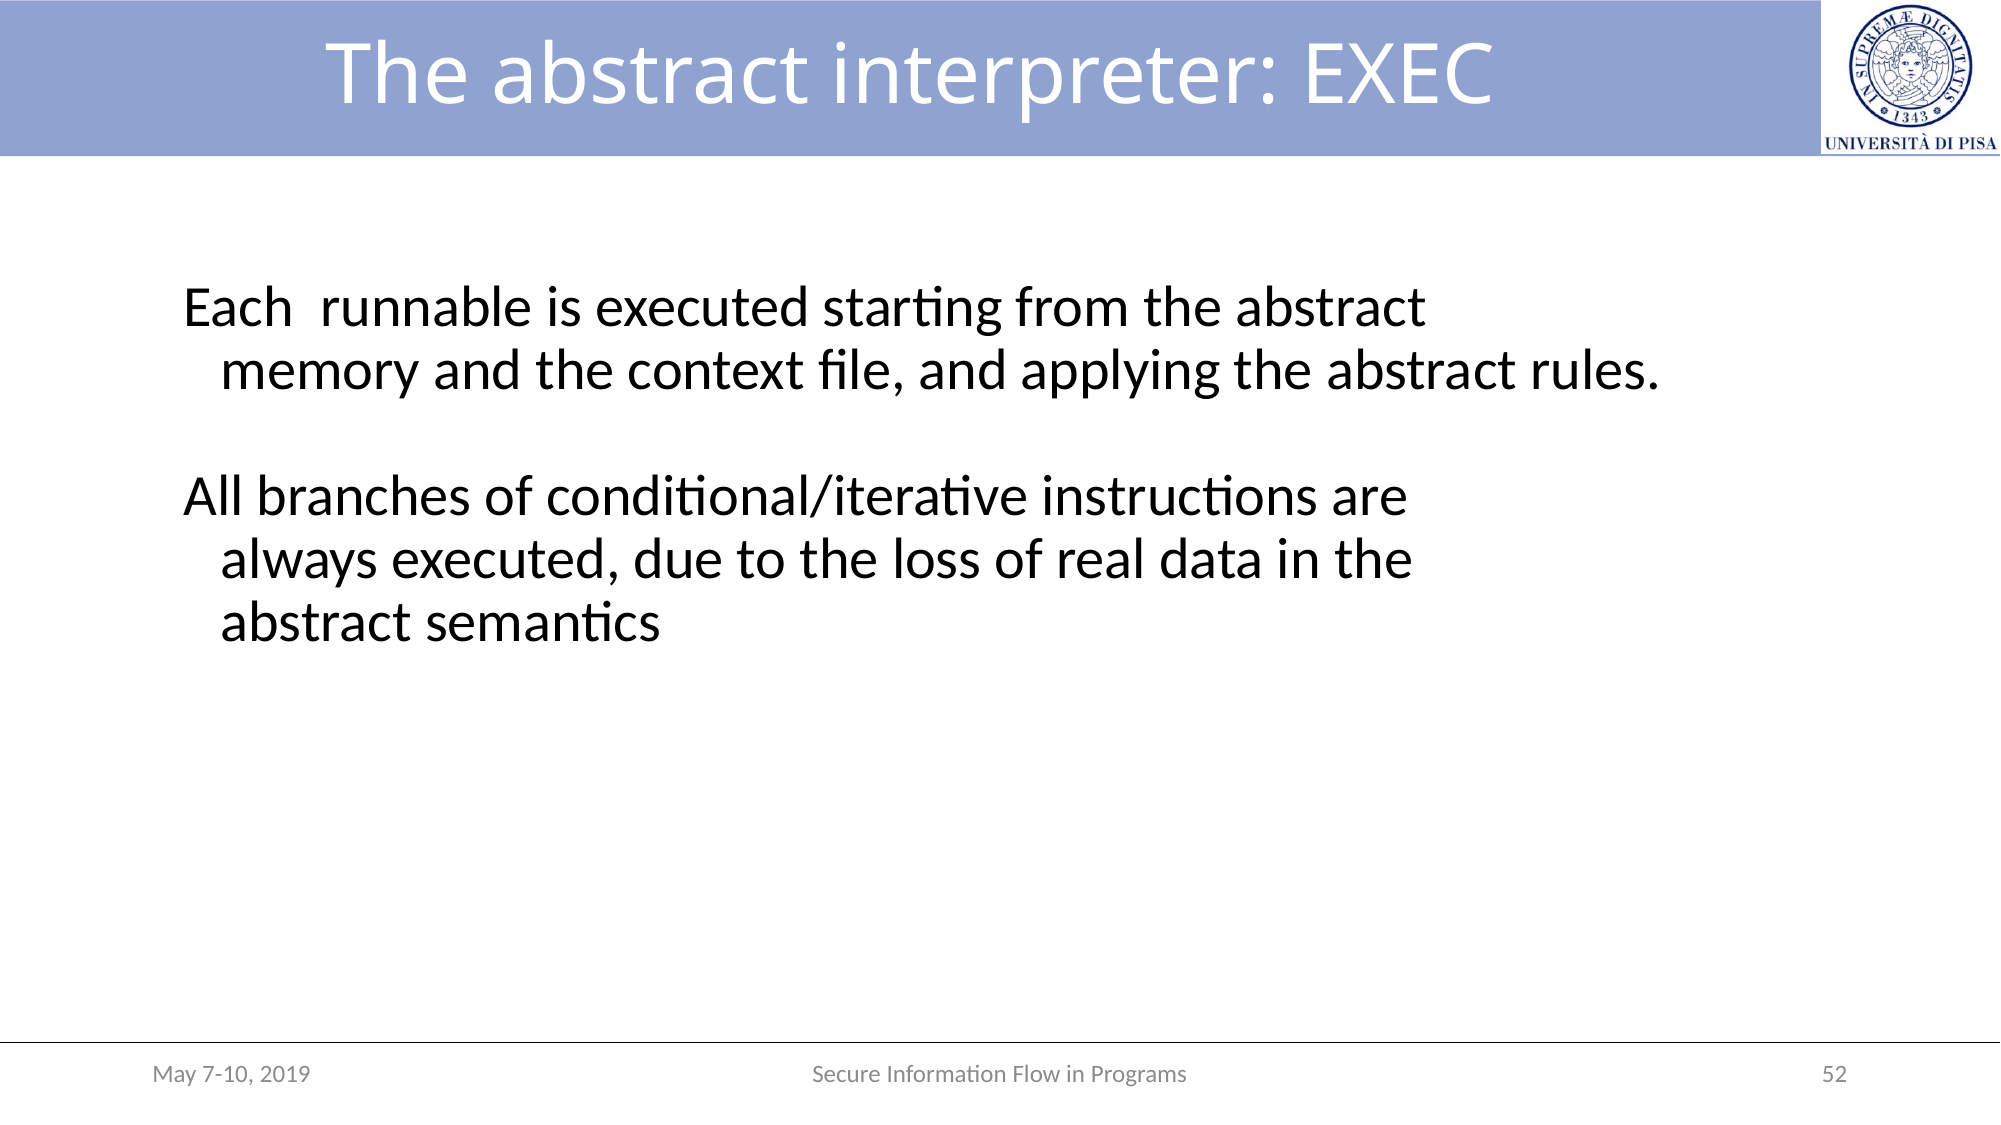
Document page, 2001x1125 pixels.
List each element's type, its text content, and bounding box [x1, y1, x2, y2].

picture [1822, 0, 2000, 154]
slide_number 52 [1412, 1042, 1863, 1103]
footer Secure Information Flow in Programs [662, 1042, 1338, 1103]
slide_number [137, 1042, 588, 1103]
title The abstract interpreter: EXEC [0, 0, 1822, 154]
list Each runnable is executed starting from the abstract memory and the context file, and applying the abstract rules. All branches of conditional/iterative instructions are always executed, due to the loss of real data in the abstract semantics [168, 268, 1894, 983]
